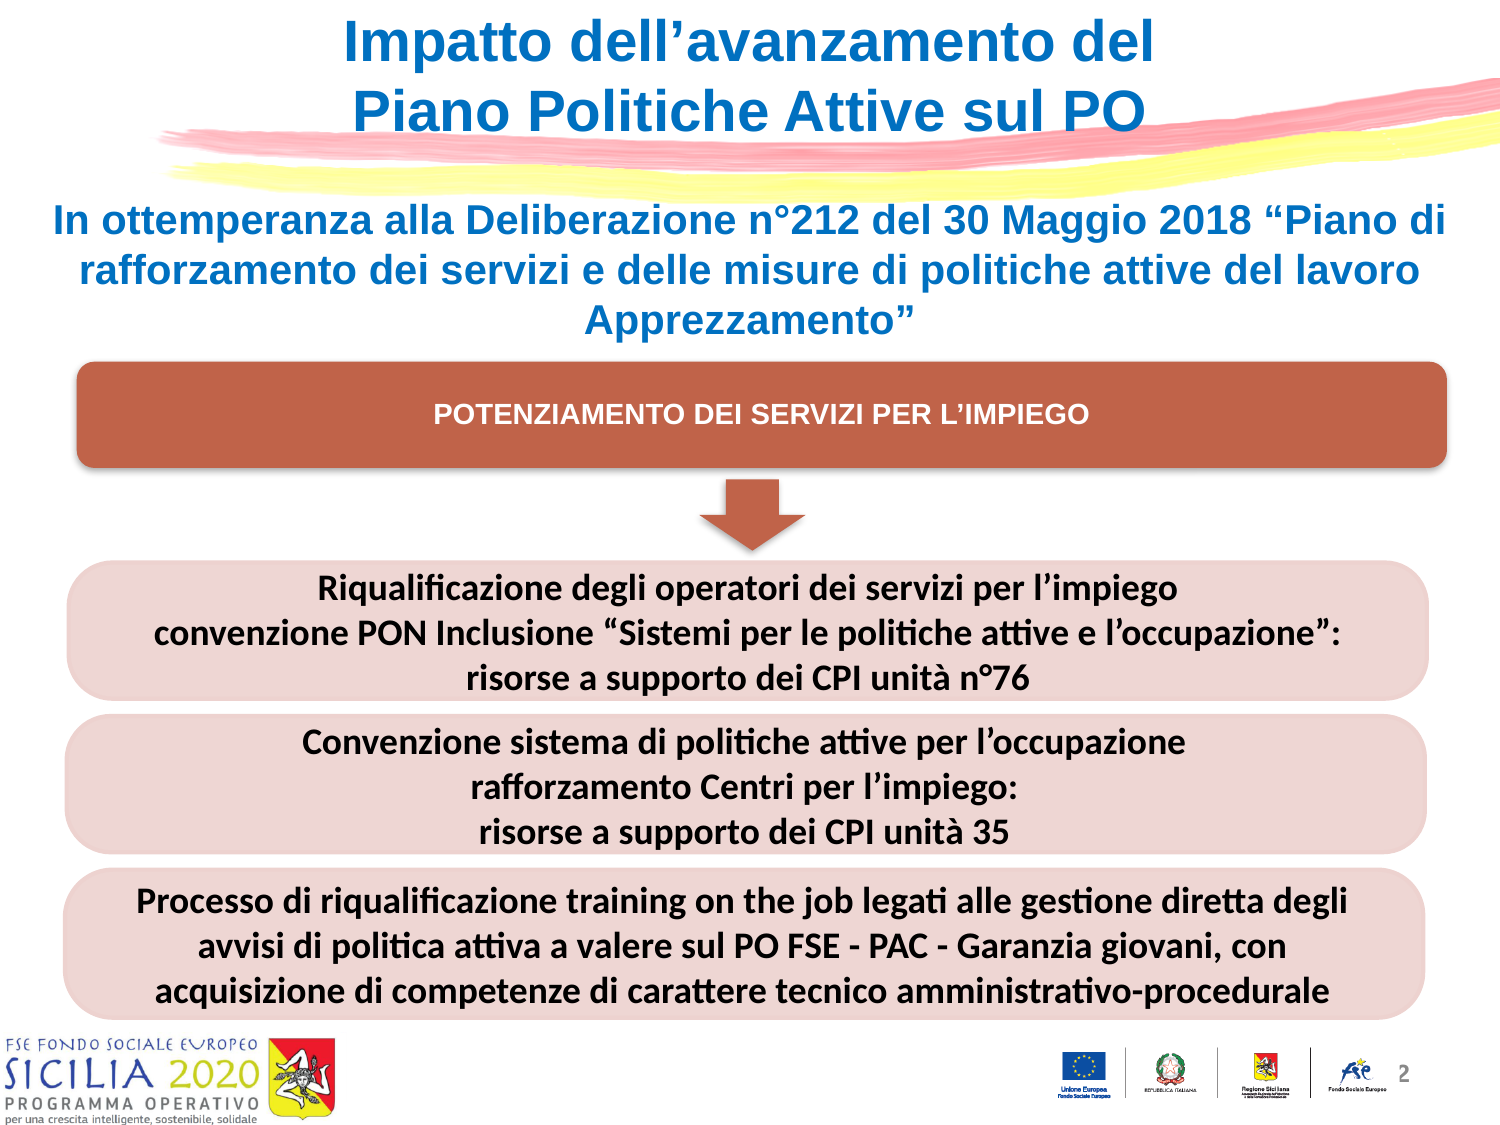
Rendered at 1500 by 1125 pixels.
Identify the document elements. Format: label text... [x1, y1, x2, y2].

picture [0, 1031, 348, 1125]
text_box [66, 715, 1426, 853]
text_box POTENZIAMENTO DEI SERVIZI PER L’IMPIEGO [76, 361, 1447, 468]
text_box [68, 562, 1428, 699]
text_box [699, 479, 806, 551]
picture [100, 77, 1500, 209]
slide_number 2 [1399, 1042, 1425, 1103]
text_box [64, 869, 1424, 1018]
picture [1033, 1043, 1400, 1116]
text_box Impatto dell’avanzamento del Piano Politiche Attive sul PO In ottemperanza alla Deliberazione n°212 del 30 Maggio 2018 “Piano di rafforzamento dei servizi e delle misure di politiche attive del lavoro Apprezzamento” [0, 0, 1500, 351]
